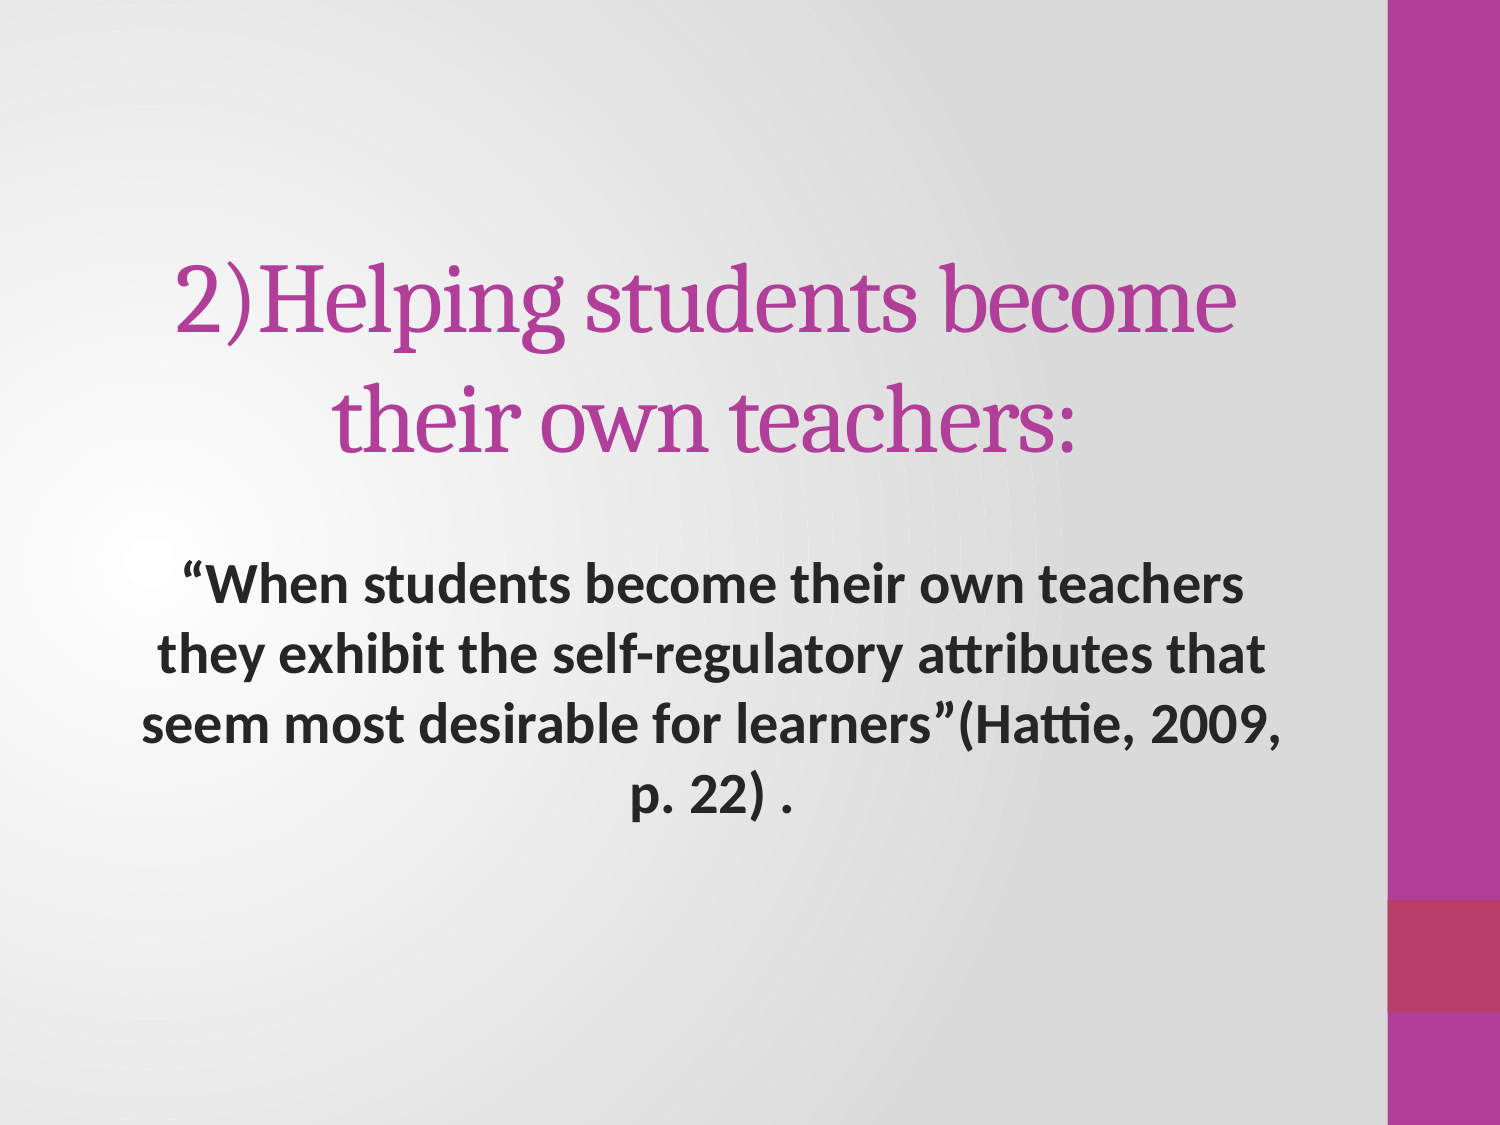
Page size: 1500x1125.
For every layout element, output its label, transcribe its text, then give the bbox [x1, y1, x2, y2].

subtitle “When students become their own teachers they exhibit the self-regulatory attributes that seem most desirable for learners”(Hattie, 2009, p. 22) . [112, 537, 1313, 975]
title 2)Helping students become their own teachers: [87, 62, 1325, 750]
